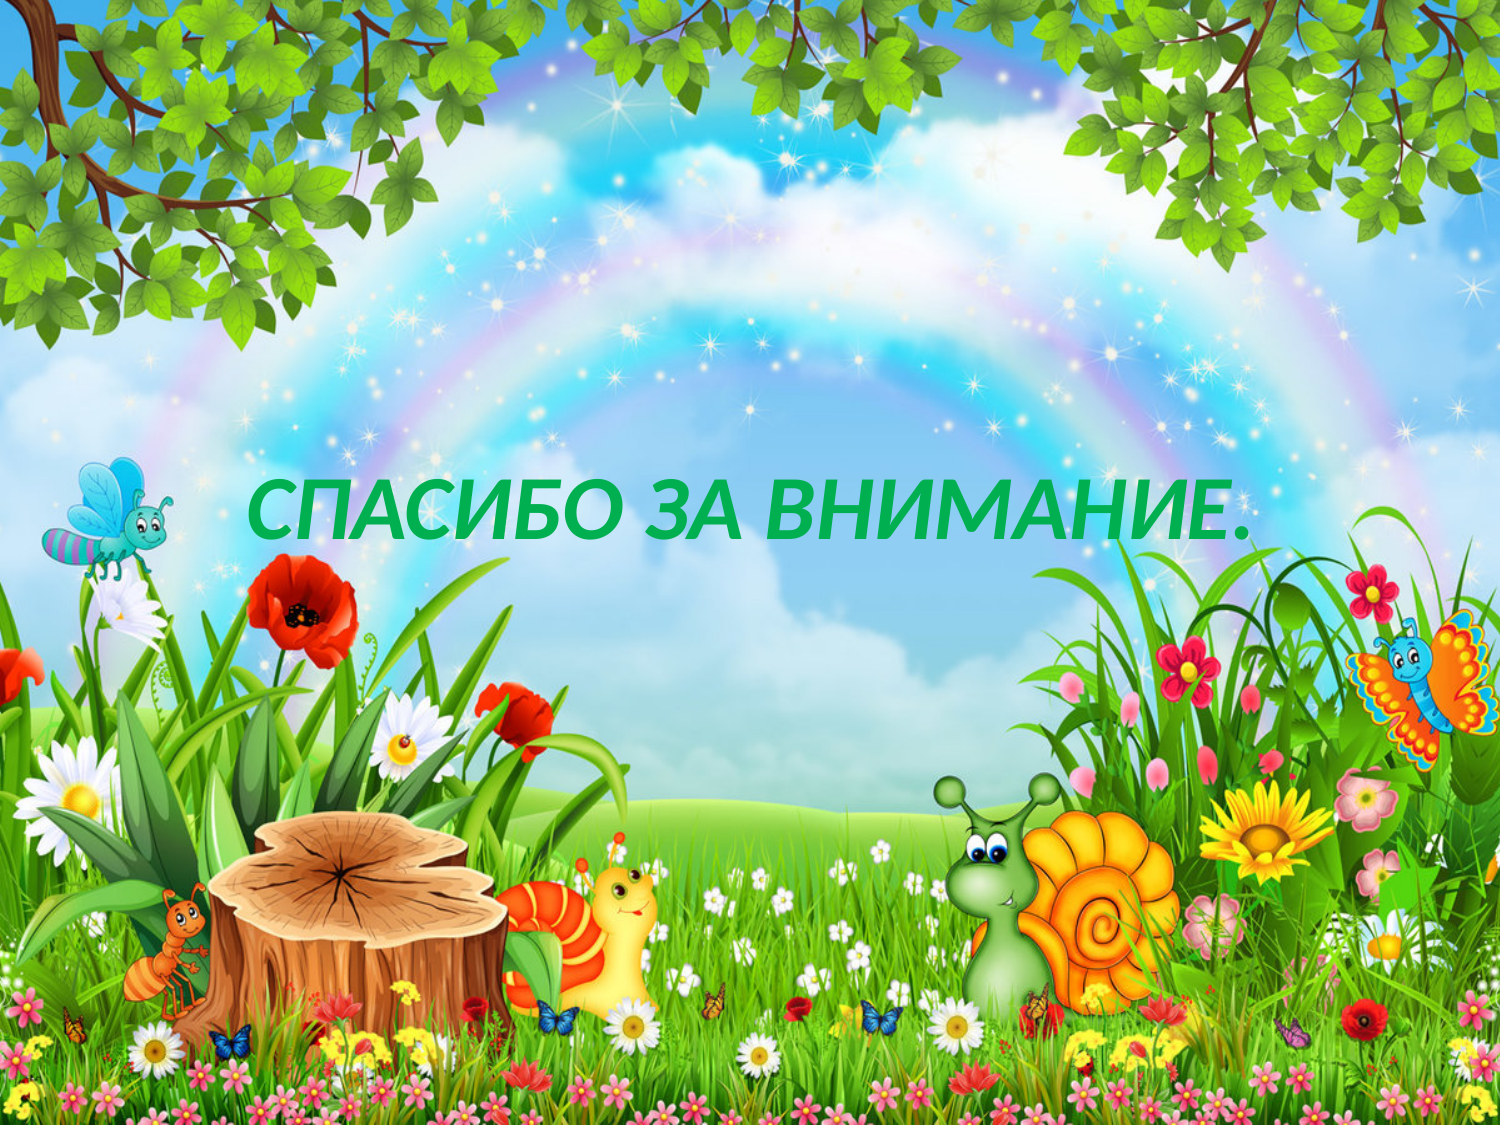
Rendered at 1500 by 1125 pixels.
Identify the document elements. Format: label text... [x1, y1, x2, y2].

picture [0, 0, 1500, 1125]
title СПАСИБО ЗА ВНИМАНИЕ. [76, 408, 1427, 597]
